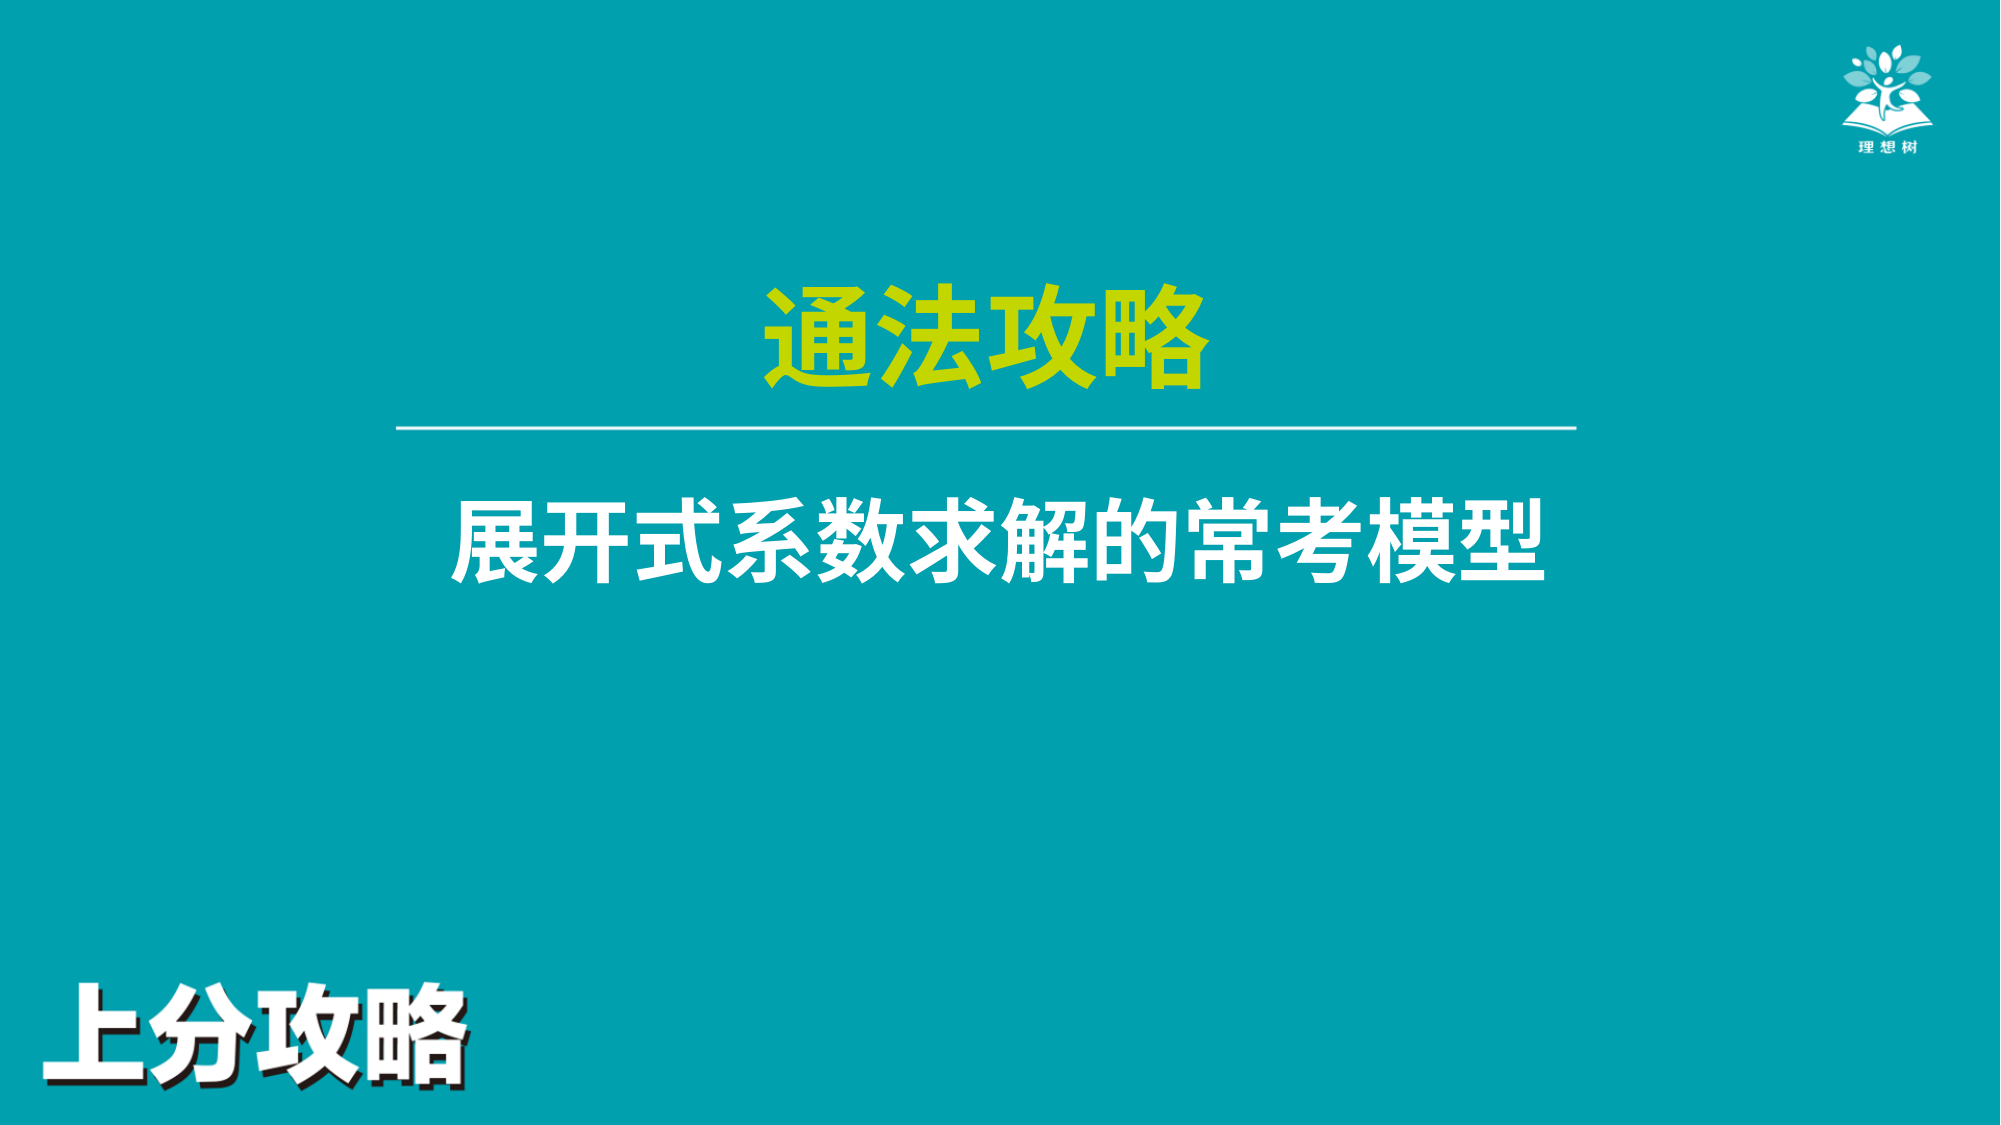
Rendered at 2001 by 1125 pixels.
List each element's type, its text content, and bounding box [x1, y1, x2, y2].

text_box 通法攻略 [395, 253, 1577, 413]
picture [0, 0, 2000, 472]
picture [0, 603, 2000, 1125]
text_box 展开式系数求解的常考模型 [0, 472, 2000, 603]
